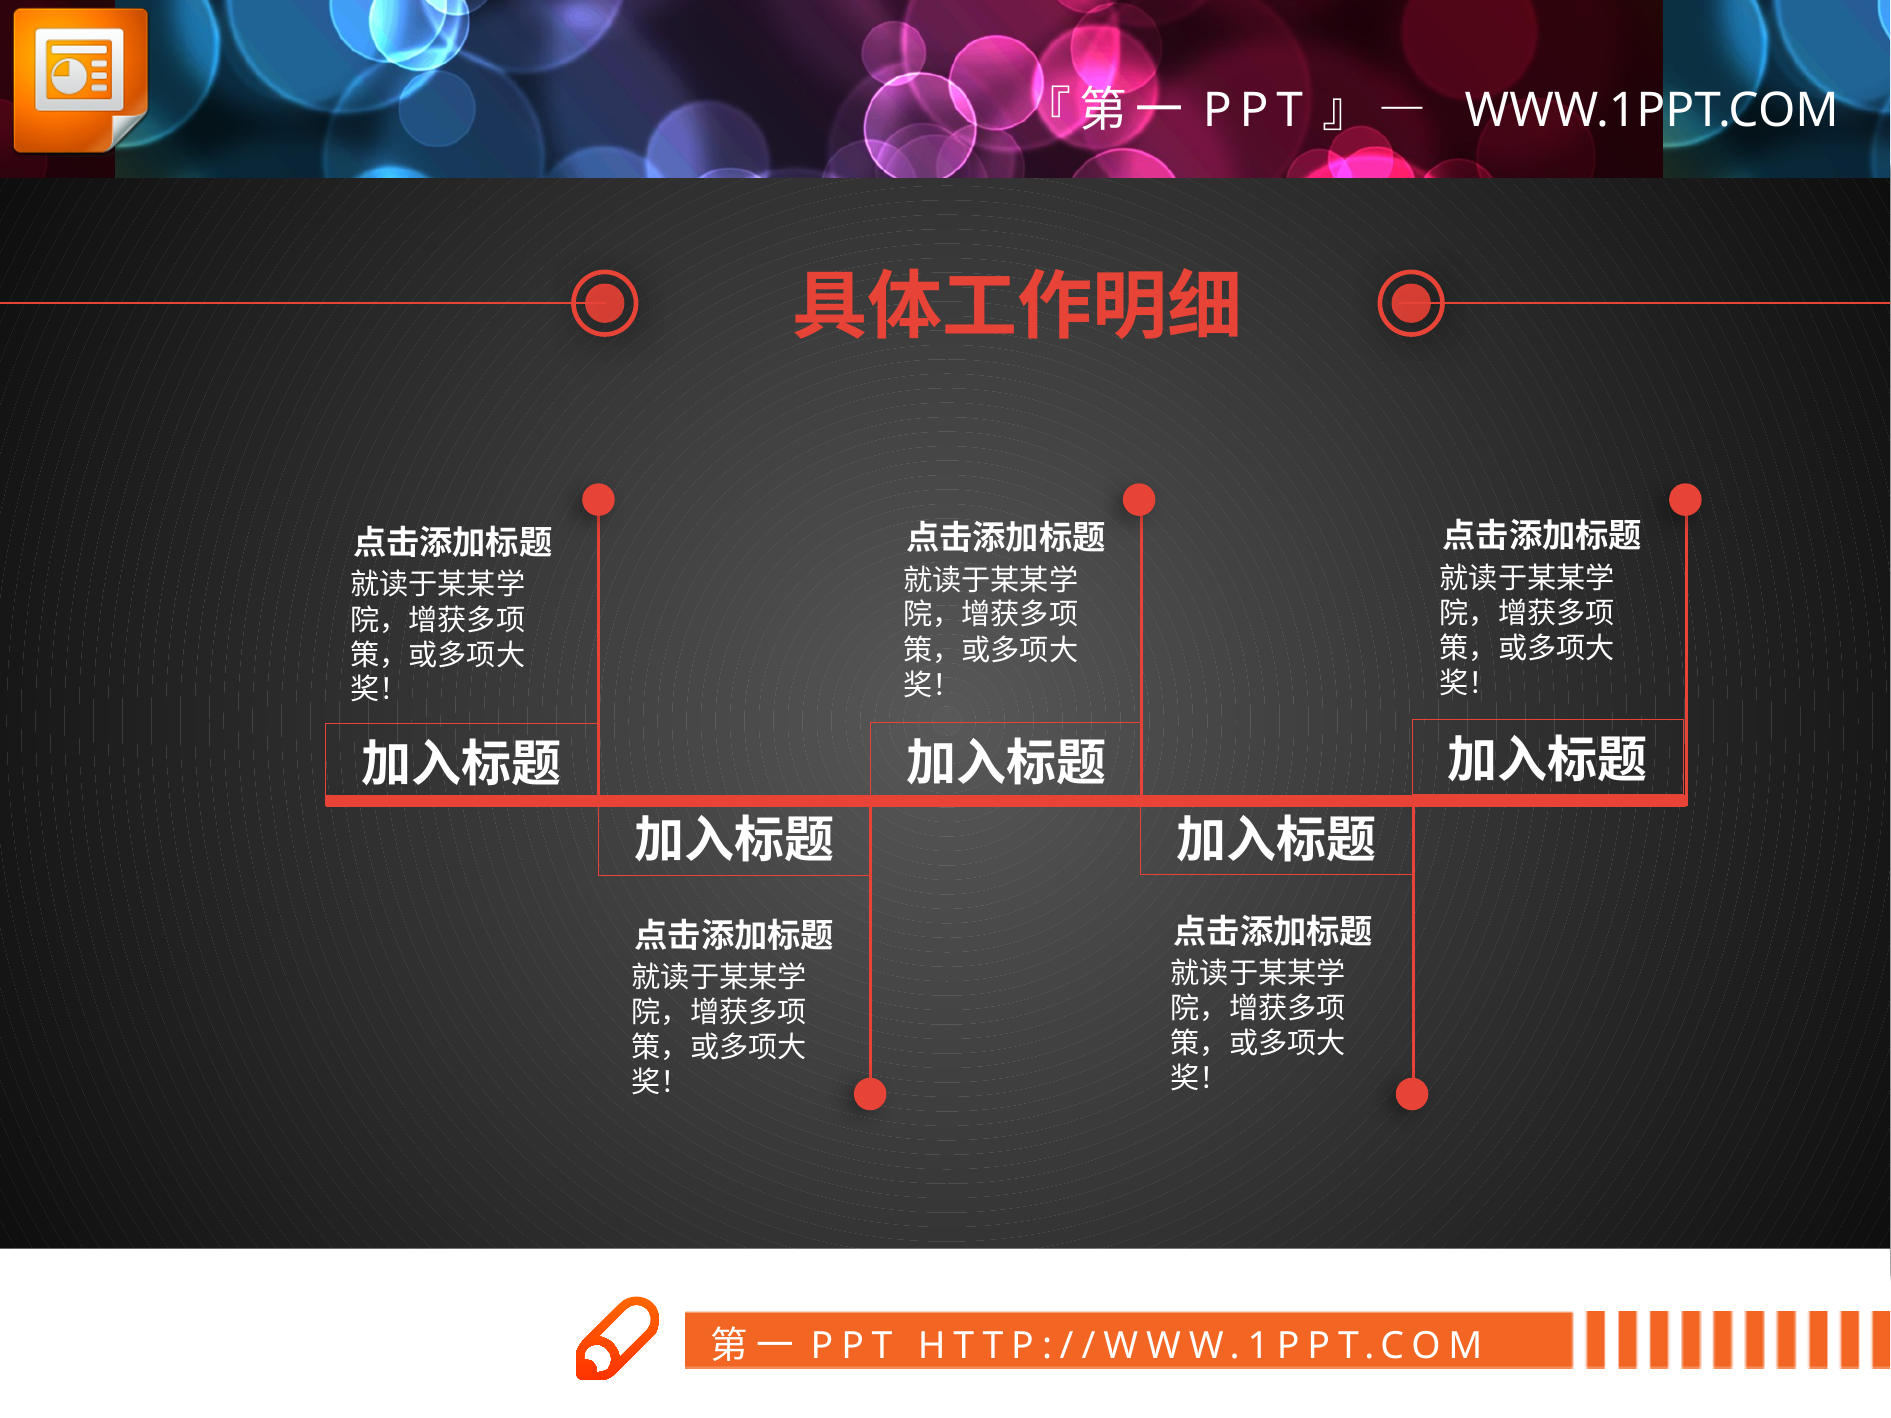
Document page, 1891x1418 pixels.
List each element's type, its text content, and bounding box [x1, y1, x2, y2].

text_box 点击添加标题 [871, 516, 1137, 558]
text_box 就读于某某学院，增获多项策，或多项大奖！ [1155, 954, 1401, 1089]
text_box 就读于某某学院，增获多项策，或多项大奖！ [1424, 559, 1670, 694]
text_box 点击添加标题 [1139, 909, 1408, 952]
text_box [326, 799, 597, 805]
text_box 就读于某某学院，增获多项策，或多项大奖！ [888, 560, 1134, 695]
text_box [1413, 797, 1681, 805]
text_box [870, 798, 1140, 805]
picture [685, 1311, 1891, 1369]
text_box 点击添加标题 [600, 913, 865, 956]
text_box [1669, 483, 1702, 516]
text_box 加入标题 [1412, 719, 1681, 795]
text_box [853, 1078, 887, 1111]
text_box 就读于某某学院，增获多项策，或多项大奖！ [335, 565, 581, 700]
text_box 加入标题 [598, 800, 869, 876]
text_box 加入标题 [325, 723, 594, 799]
text_box 就读于某某学院，增获多项策，或多项大奖！ [616, 958, 862, 1093]
picture [0, 0, 1891, 178]
text_box [582, 483, 615, 516]
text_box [0, 271, 637, 335]
text_box [1122, 483, 1156, 516]
text_box 点击添加标题 [1408, 514, 1677, 557]
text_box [1379, 271, 1891, 335]
text_box 加入标题 [870, 722, 1137, 798]
text_box 点击添加标题 [318, 521, 588, 563]
text_box 加入标题 [1140, 799, 1413, 875]
text_box [1395, 1078, 1429, 1111]
text_box 具体工作明细 [777, 250, 1258, 356]
